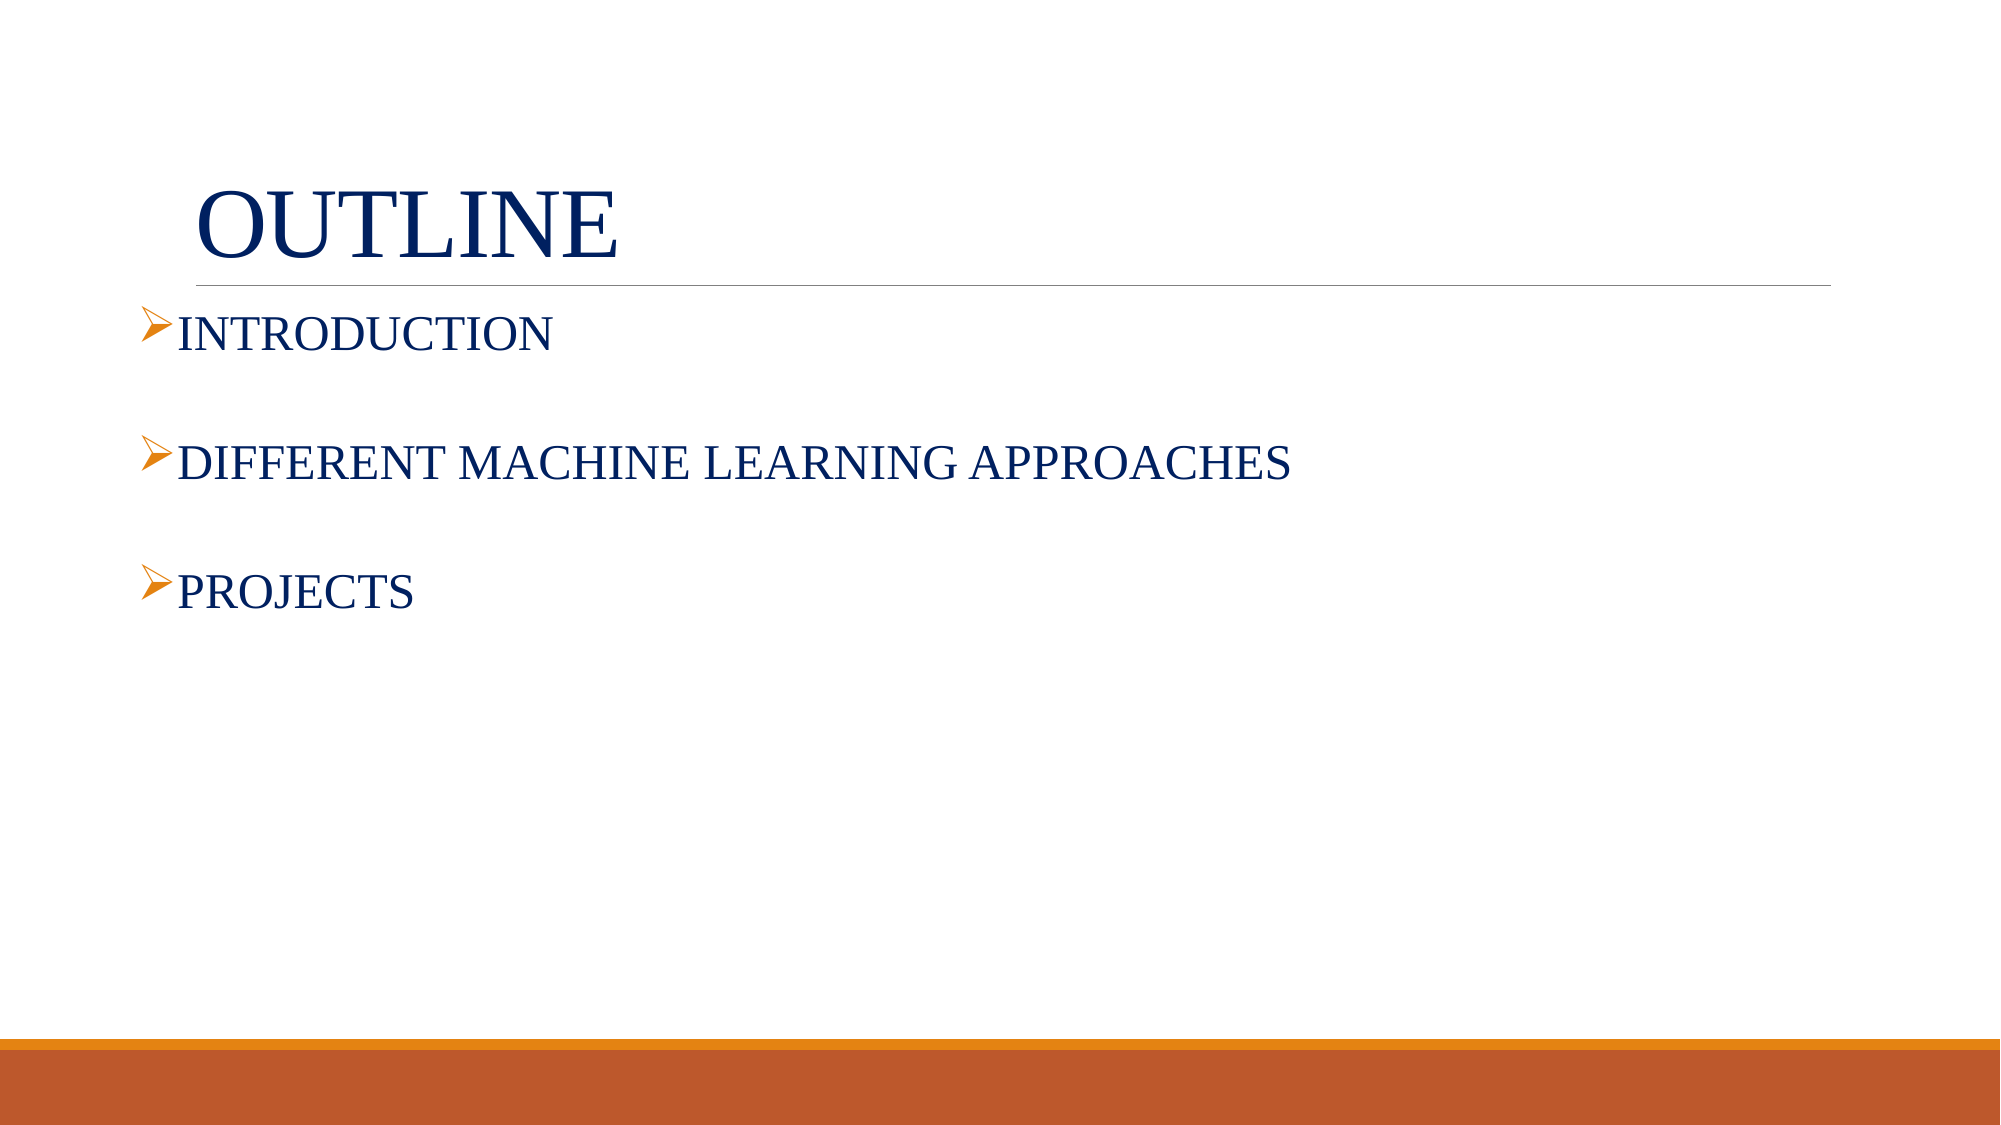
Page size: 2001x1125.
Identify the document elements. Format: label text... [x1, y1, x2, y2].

title OUTLINE [180, 47, 1830, 285]
list INTRODUCTION DIFFERENT MACHINE LEARNING APPROACHES PROJECTS [137, 299, 1863, 1046]
